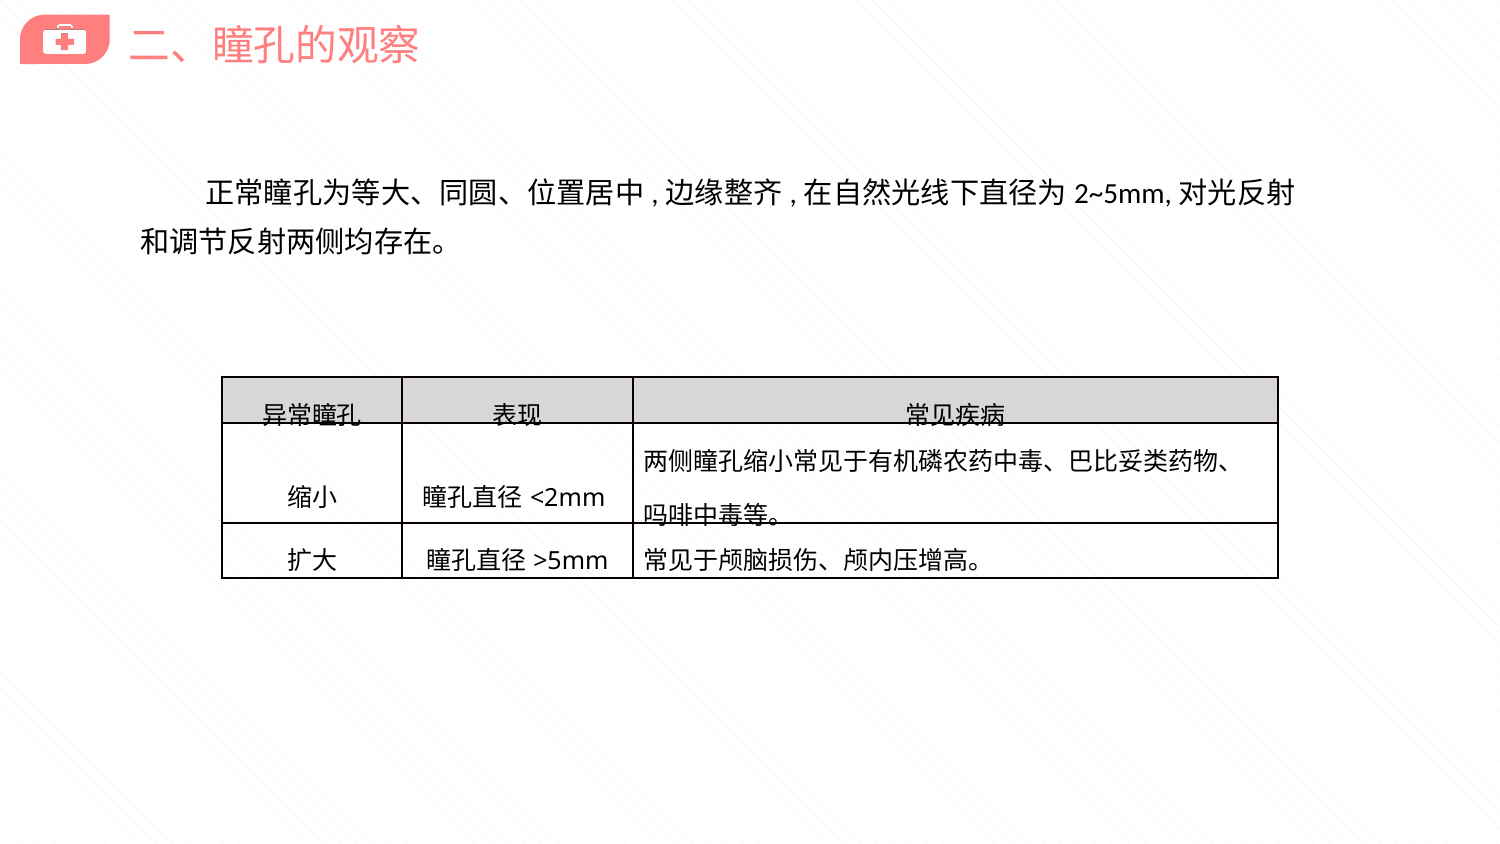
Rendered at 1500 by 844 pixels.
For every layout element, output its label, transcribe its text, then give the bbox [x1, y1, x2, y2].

table_header 异常瞳孔 [223, 378, 401, 422]
table_cell 缩小 [223, 424, 401, 522]
table_cell 扩大 [223, 524, 401, 577]
text_box 正常瞳孔为等大、同圆、位置居中,边缘整齐,在自然光线下直径为2~5mm,对光反射和调节反射两侧均存在。 [125, 152, 1314, 266]
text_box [19, 11, 863, 78]
table_cell 瞳孔直径>5mm [403, 524, 632, 577]
table_header 常见疾病 [634, 378, 1277, 422]
table_cell 常见于颅脑损伤、颅内压增高。 [634, 524, 1277, 577]
table_cell 两侧瞳孔缩小常见于有机磷农药中毒、巴比妥类药物、吗啡中毒等。 [634, 424, 1277, 522]
table_header 表现 [403, 378, 632, 422]
table_cell 瞳孔直径<2mm [403, 424, 632, 522]
